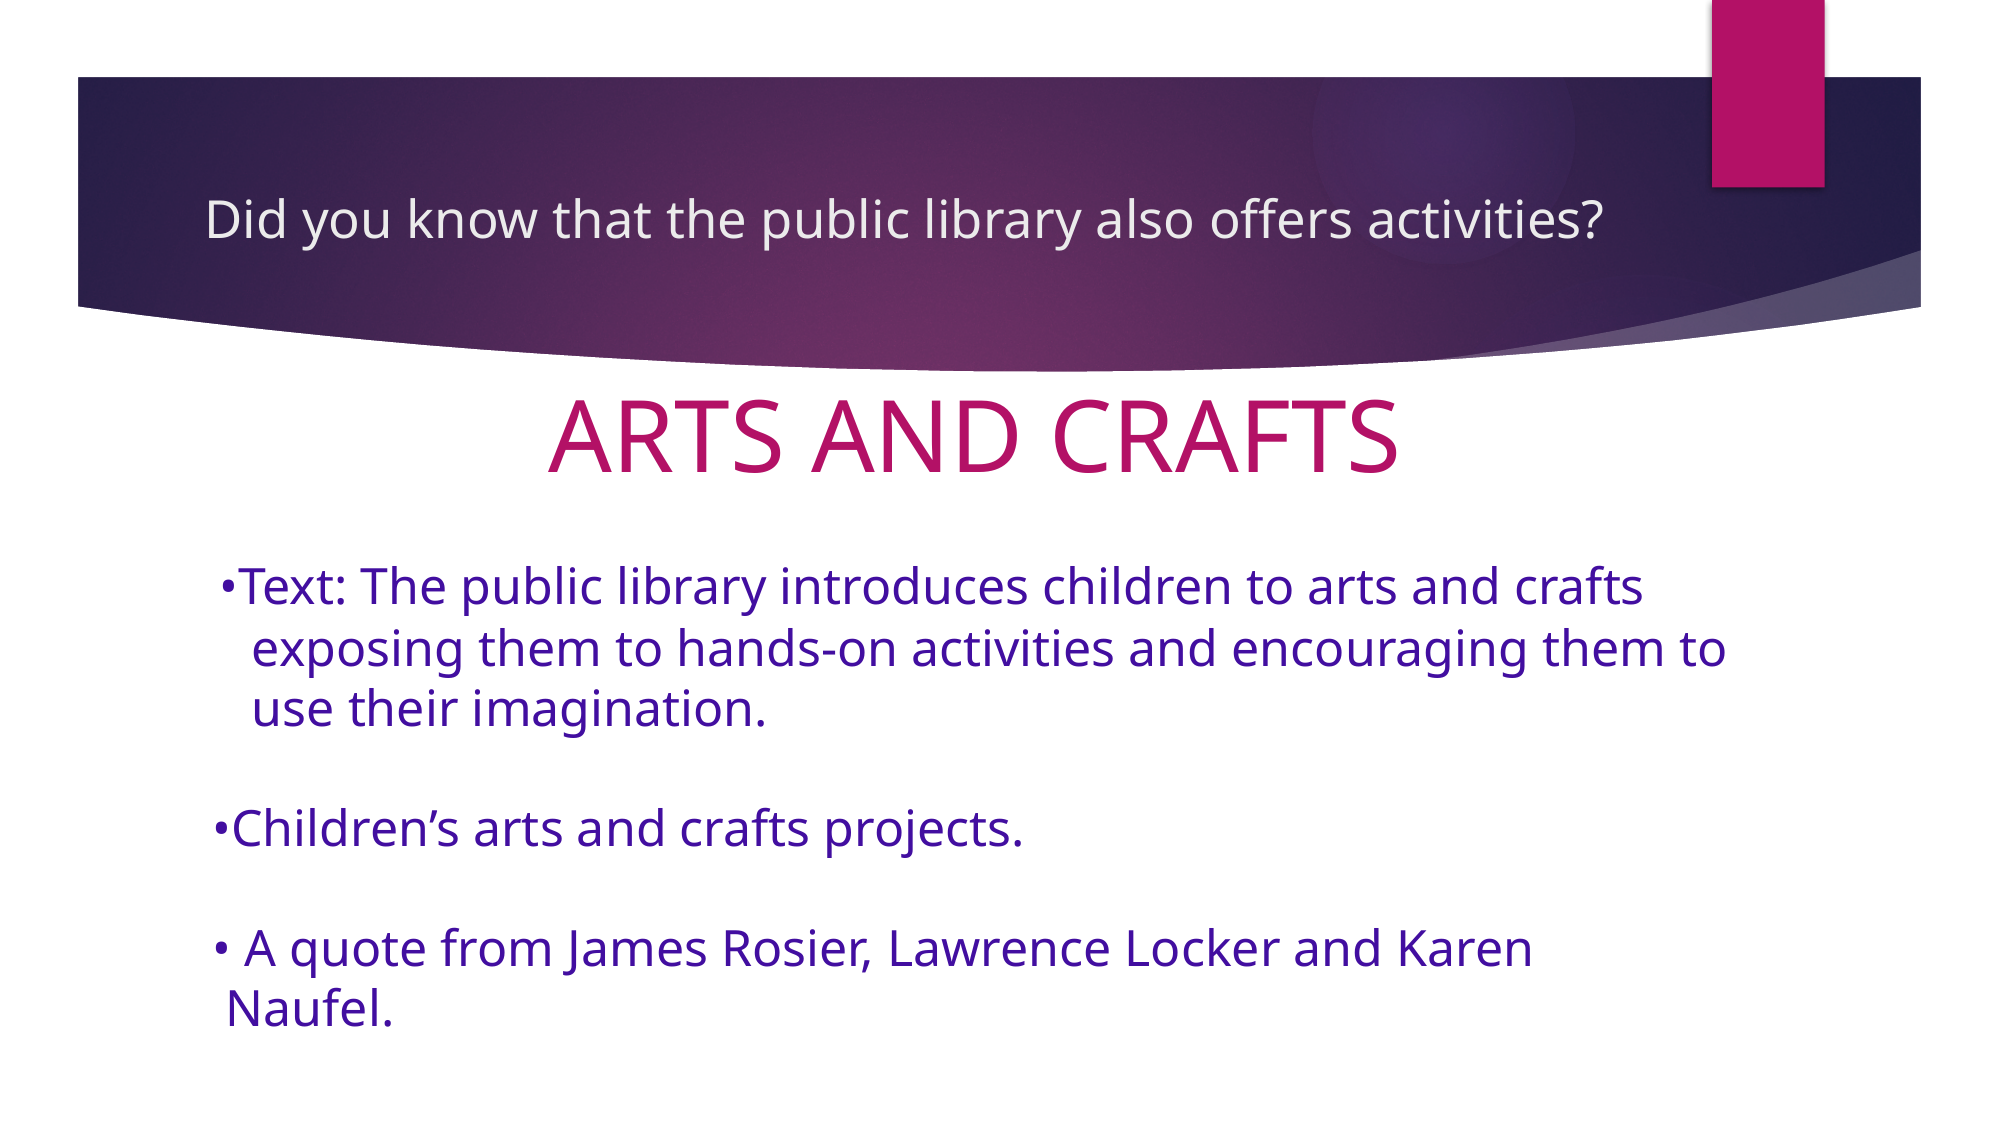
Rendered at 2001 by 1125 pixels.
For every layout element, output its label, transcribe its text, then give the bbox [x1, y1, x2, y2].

list ARTS AND CRAFTS [533, 327, 1819, 469]
title Did you know that the public library also offers activities? [189, 159, 1627, 276]
text_box •Text: The public library introduces children to arts and crafts exposing them to hands-on activities and encouraging them to use their imagination. •Children’s arts and crafts projects. • A quote from James Rosier, Lawrence Locker and Karen Naufel. [159, 469, 1843, 1125]
